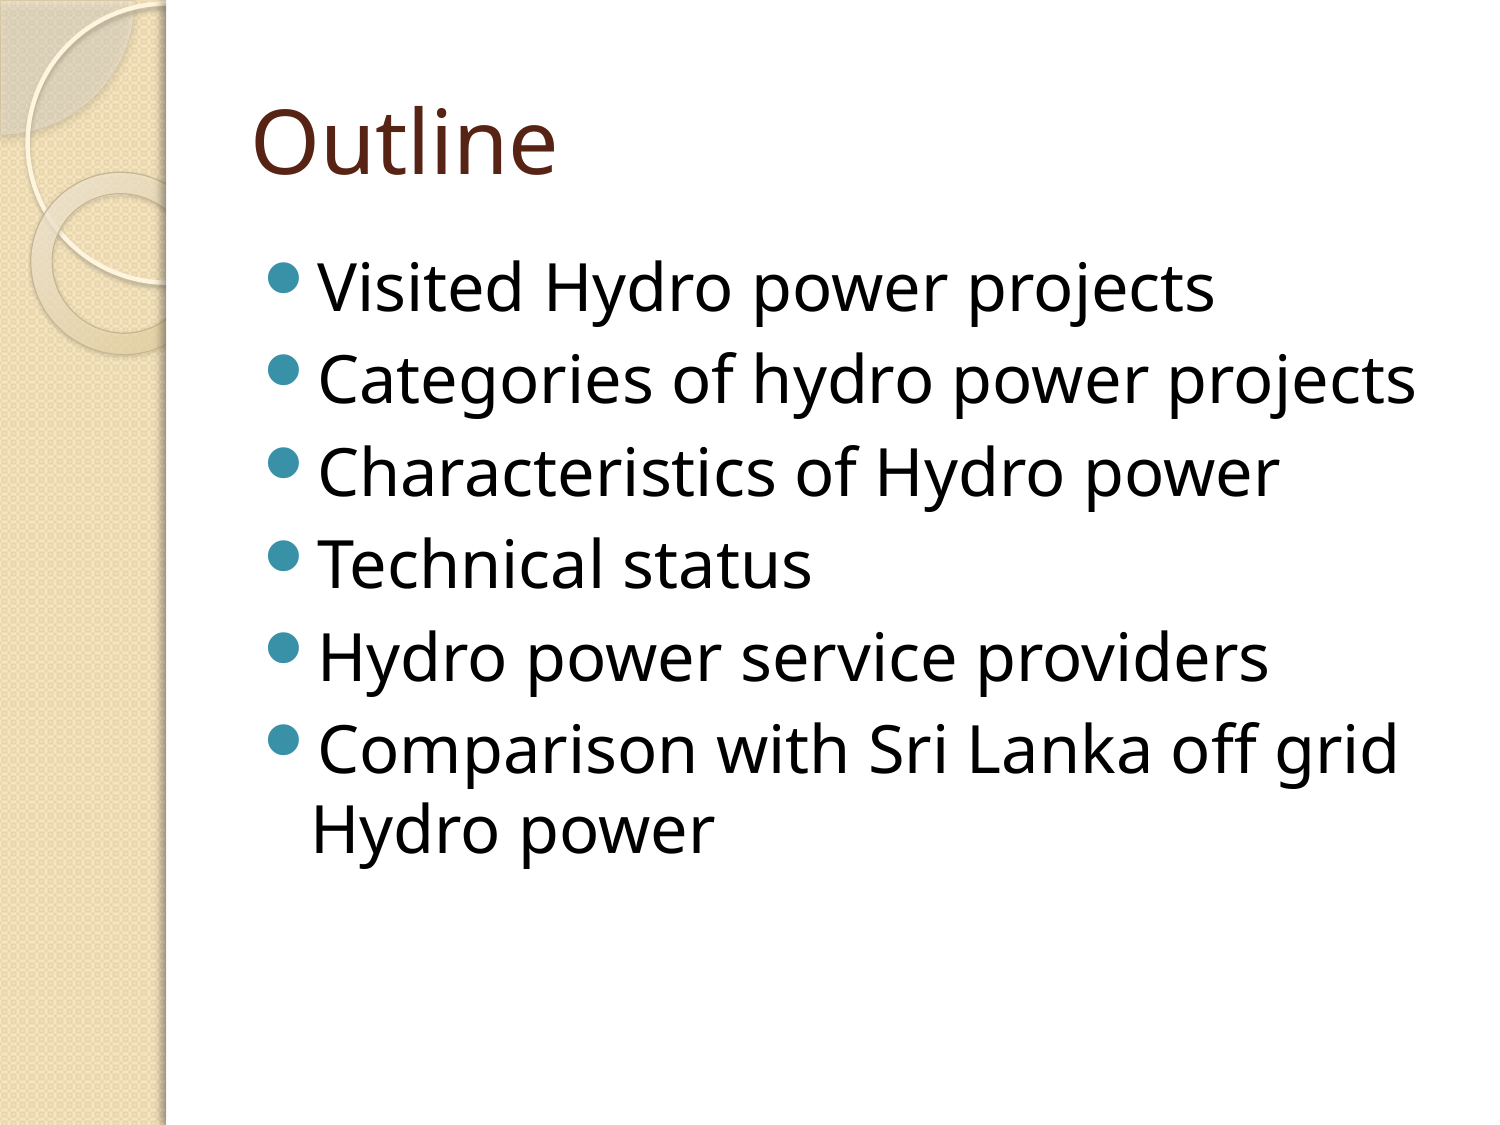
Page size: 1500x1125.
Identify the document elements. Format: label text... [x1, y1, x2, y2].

list Visited Hydro power projects Categories of hydro power projects Characteristics of Hydro power Technical status Hydro power service providers Comparison with Sri Lanka off grid Hydro power [235, 237, 1466, 1025]
title Outline [235, 45, 1466, 233]
